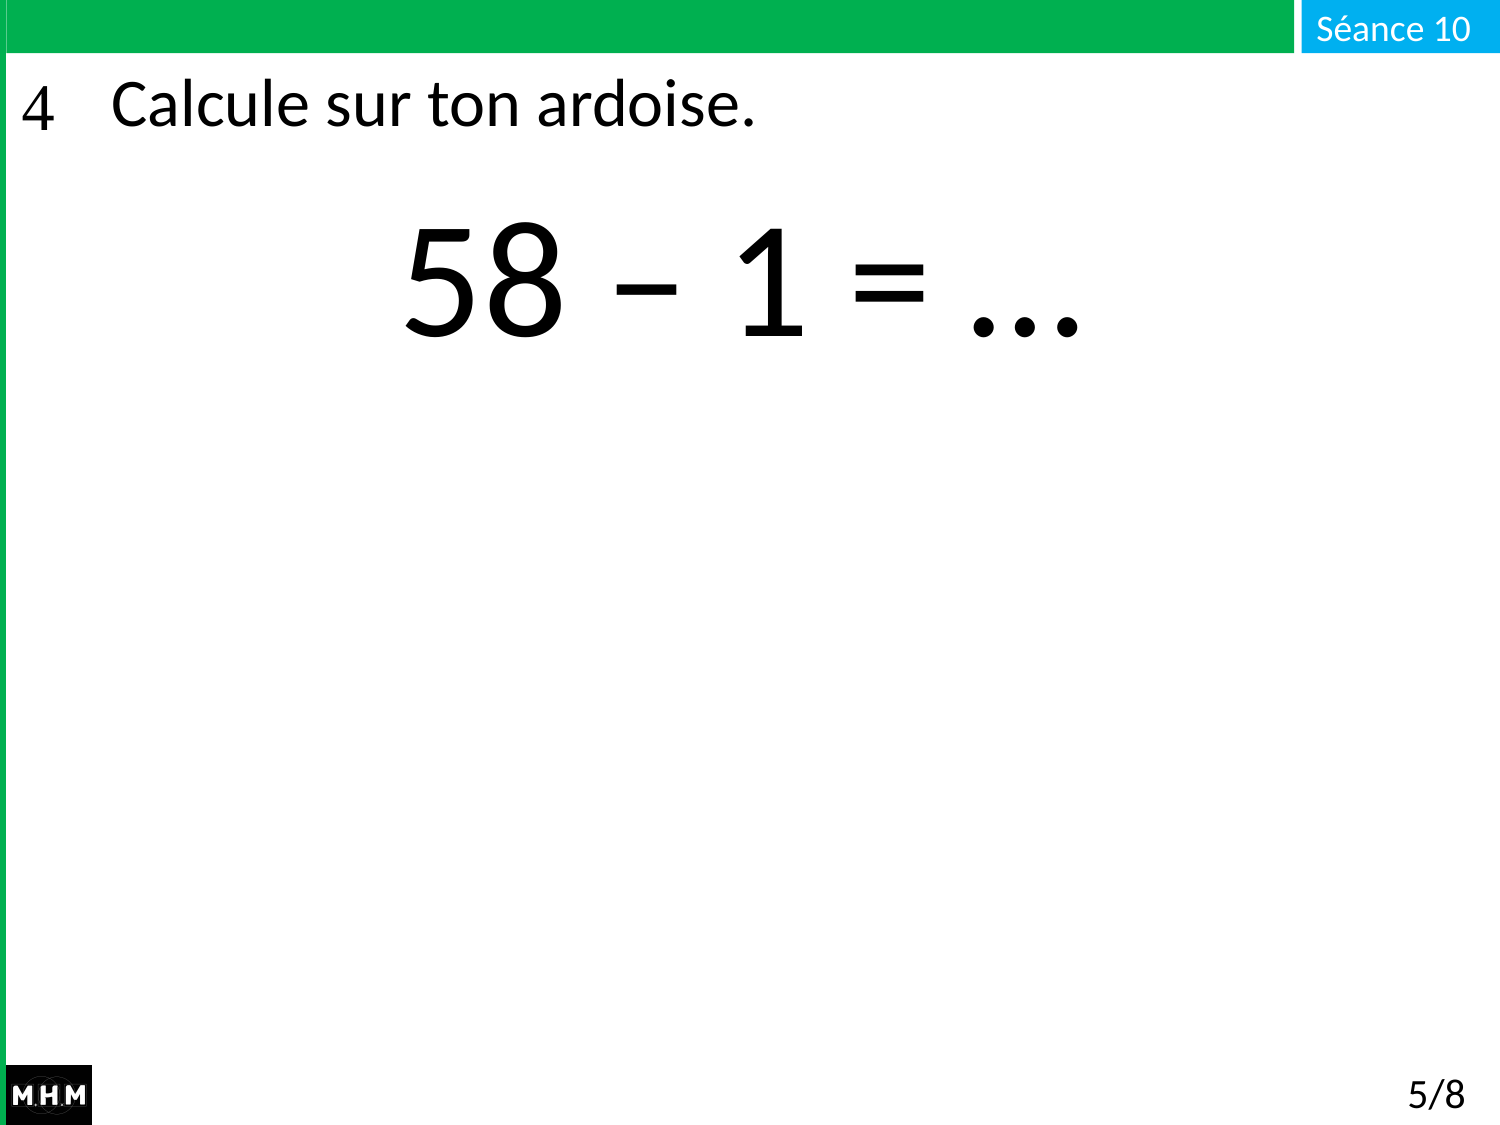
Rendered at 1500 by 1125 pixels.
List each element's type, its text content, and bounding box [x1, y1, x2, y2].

picture [6, 1065, 92, 1125]
list 5/8 [1373, 1064, 1500, 1125]
title Calcule sur ton ardoise. [96, 60, 1391, 150]
text_box 58 – 1 = … [384, 162, 1142, 377]
